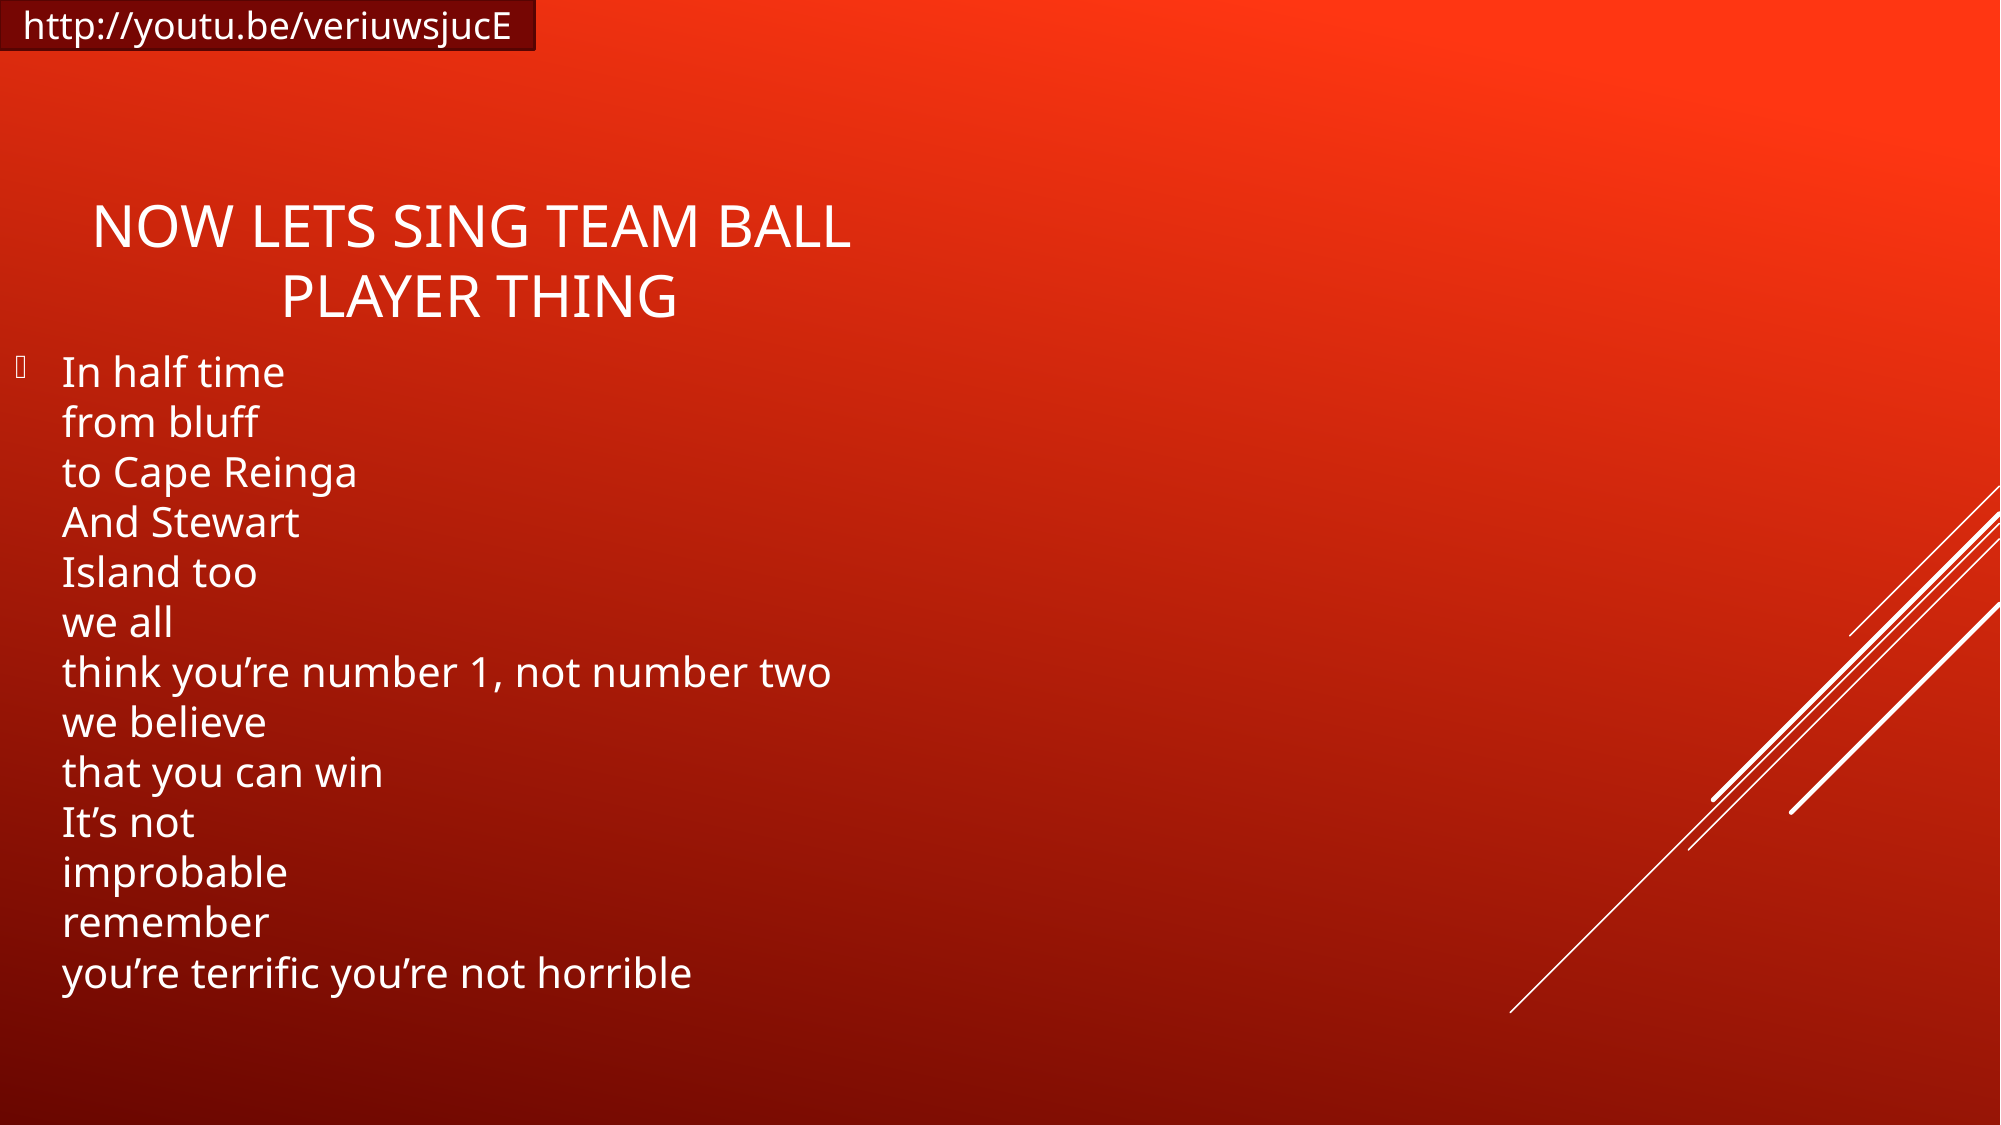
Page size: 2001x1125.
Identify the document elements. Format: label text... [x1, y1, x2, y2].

list In half time from bluff to Cape Reinga And Stewart Island too we all think you’re number 1, not number two we believe that you can win It’s not improbable remember you’re terrific you’re not horrible [0, 337, 2000, 1125]
title Now lets sIng Team Ball Player thing [70, 186, 874, 337]
text_box http://youtu.be/veriuwsjucE [0, 0, 536, 51]
